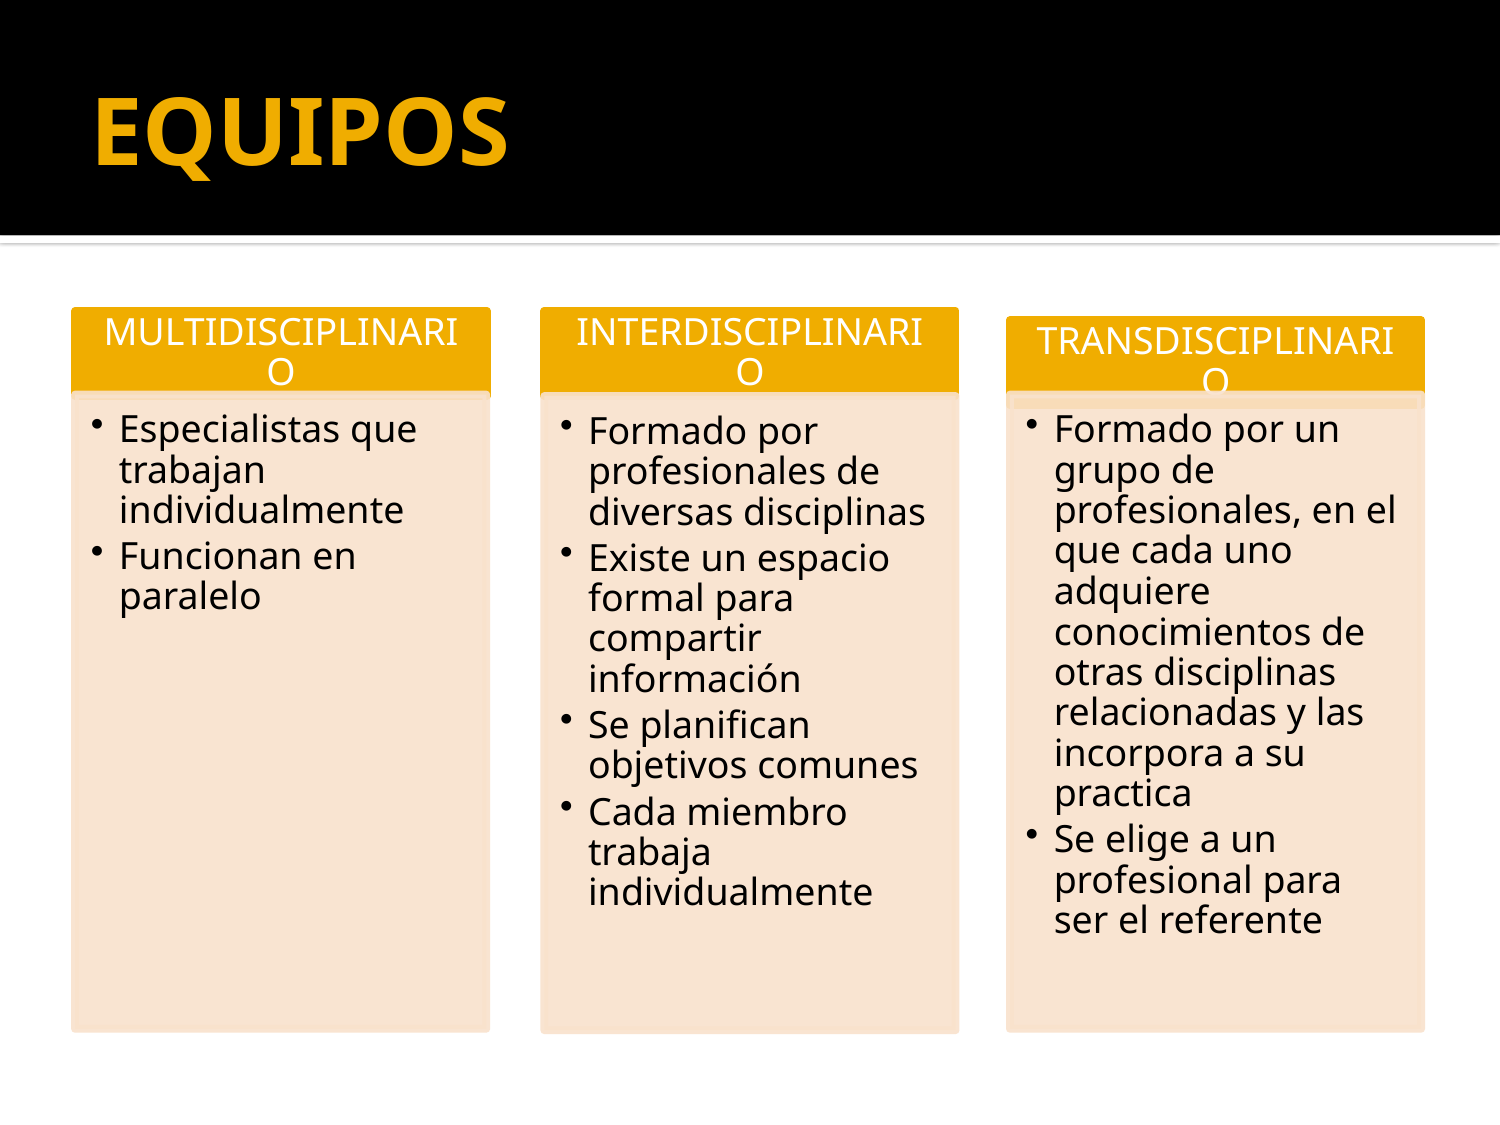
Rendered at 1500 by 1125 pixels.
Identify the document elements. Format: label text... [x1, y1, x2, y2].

title EQUIPOS [75, 25, 1425, 231]
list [74, 291, 1425, 1050]
